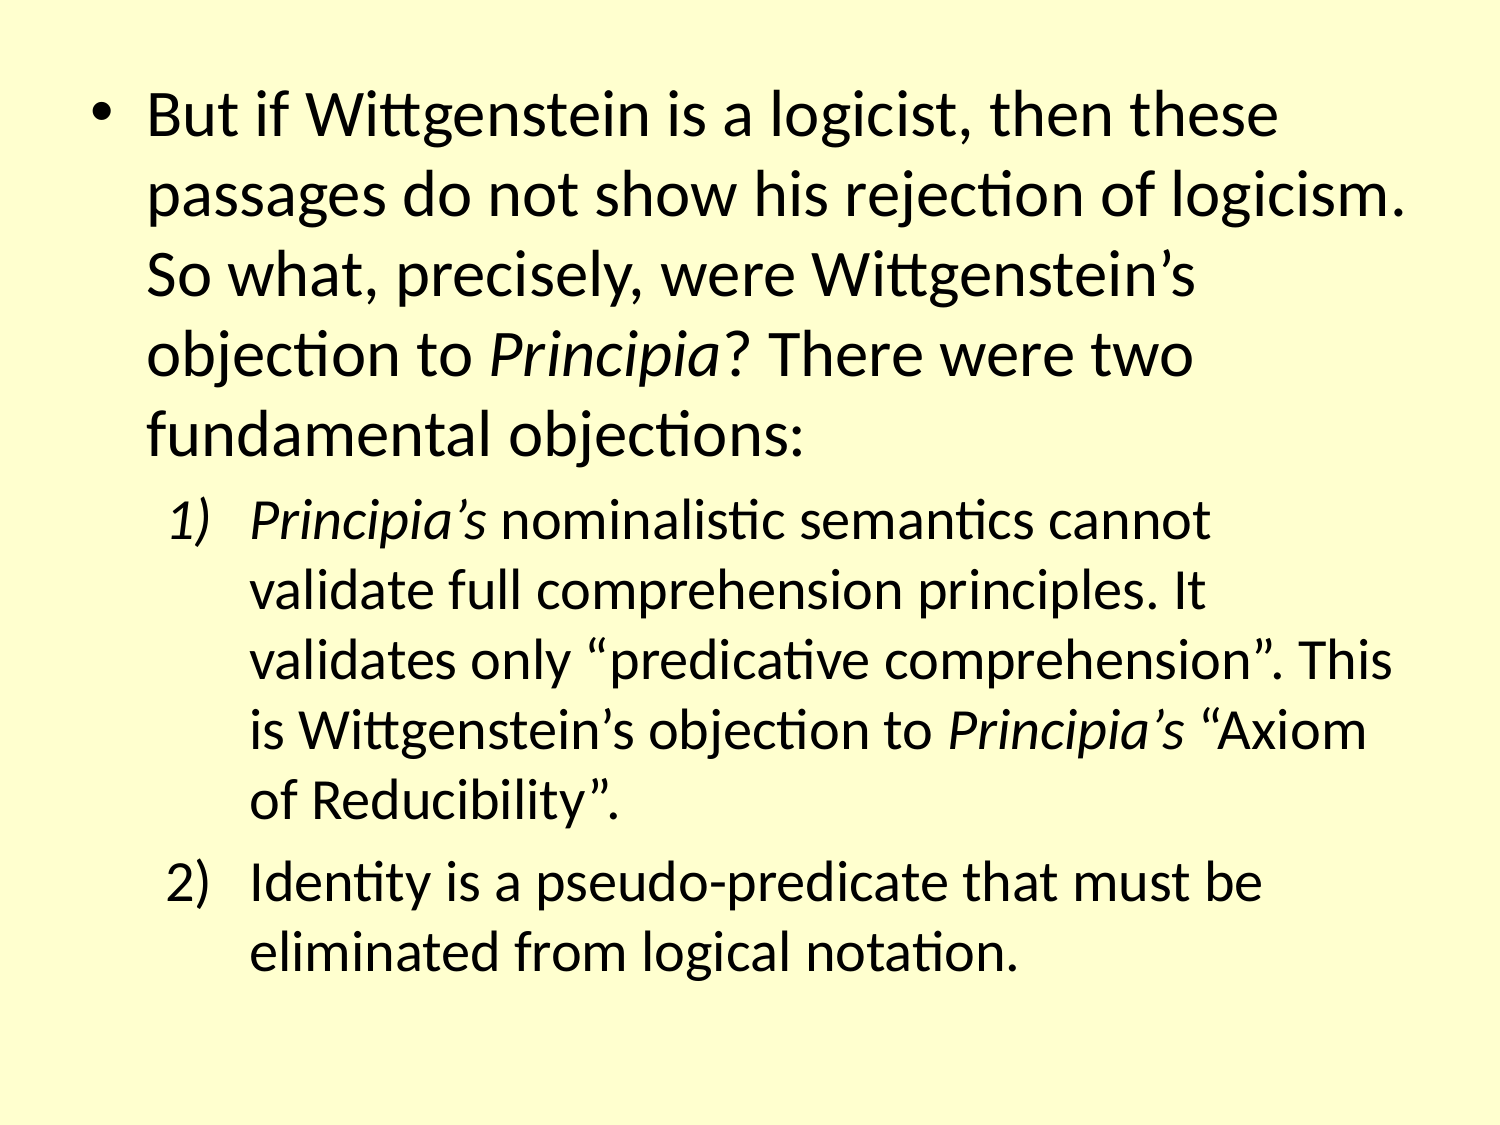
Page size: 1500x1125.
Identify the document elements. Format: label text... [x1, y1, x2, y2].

list But if Wittgenstein is a logicist, then these passages do not show his rejection of logicism. So what, precisely, were Wittgenstein’s objection to Principia? There were two fundamental objections: Principia’s nominalistic semantics cannot validate full comprehension principles. It validates only “predicative comprehension”. This is Wittgenstein’s objection to Principia’s “Axiom of Reducibility”. Identity is a pseudo-predicate that must be eliminated from logical notation. [75, 62, 1425, 1005]
